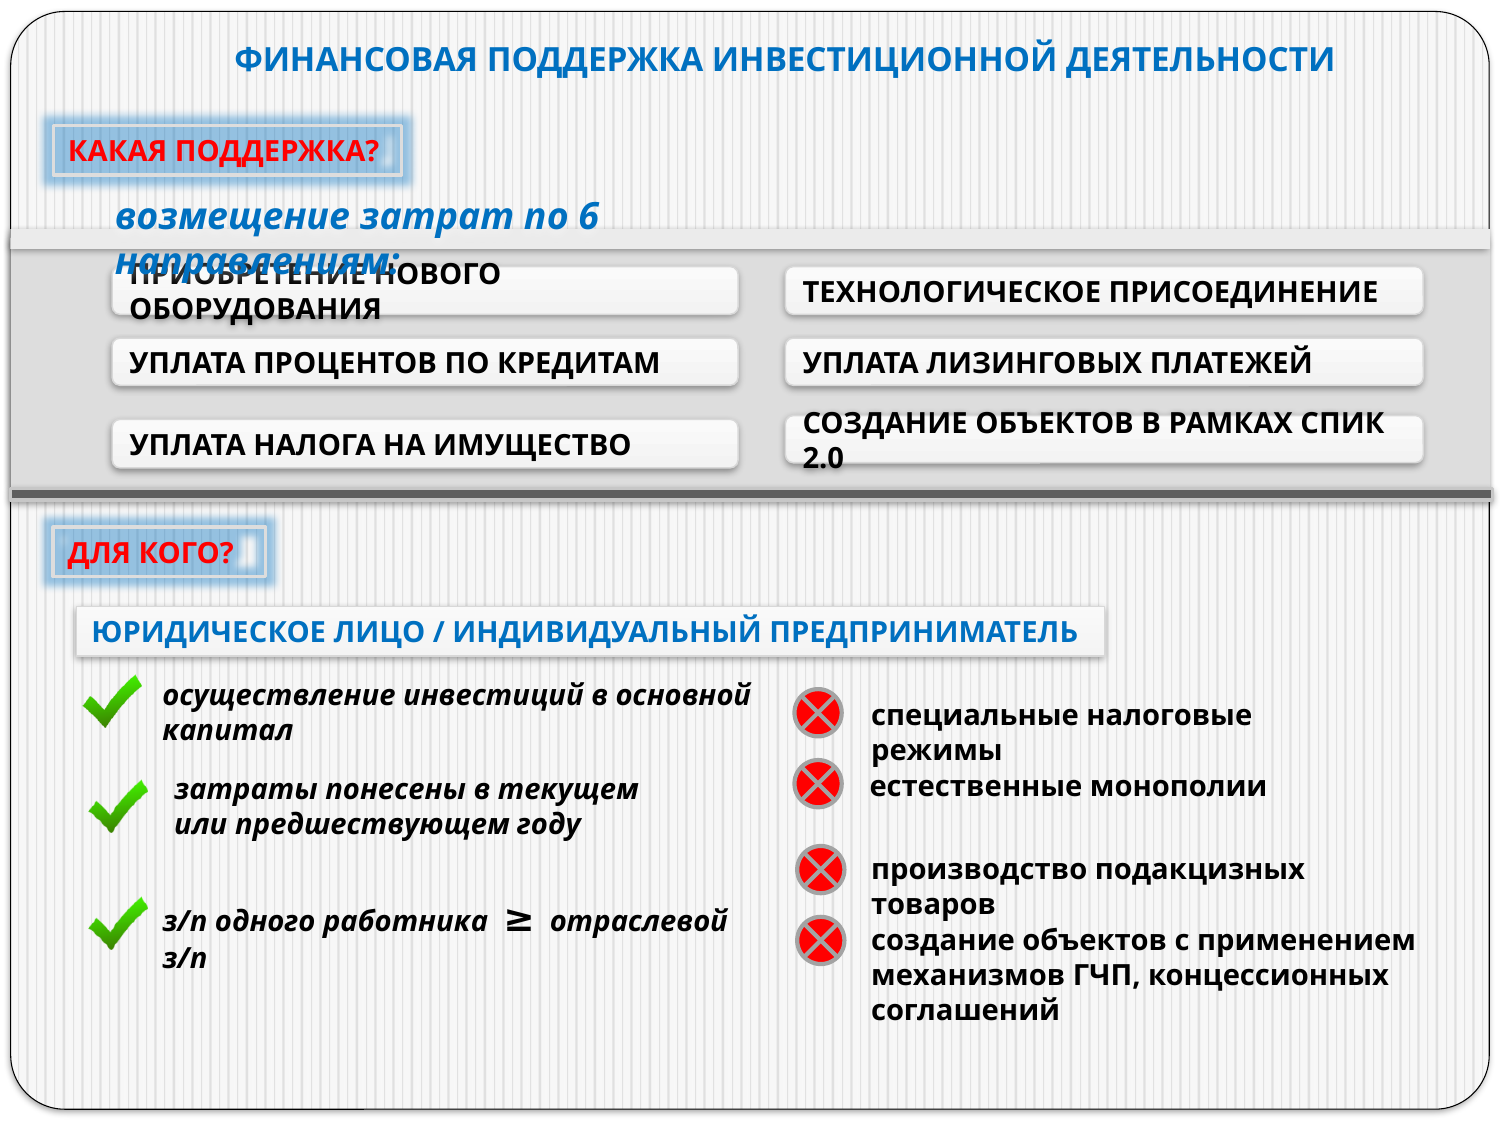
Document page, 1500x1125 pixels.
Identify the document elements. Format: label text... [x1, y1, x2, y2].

text_box ФИНАНСОВАЯ ПОДДЕРЖКА ИНВЕСТИЦИОННОЙ ДЕЯТЕЛЬНОСТИ [206, 30, 1365, 86]
text_box УПЛАТА НАЛОГА НА ИМУЩЕСТВО [111, 418, 739, 469]
text_box специальные налоговые режимы [856, 689, 1383, 774]
text_box УПЛАТА ЛИЗИНГОВЫХ ПЛАТЕЖЕЙ [784, 337, 1425, 387]
text_box [795, 843, 847, 896]
text_box естественные монополии [854, 760, 1382, 810]
text_box возмещение затрат по 6 направлениям: [100, 184, 904, 290]
text_box [792, 687, 844, 739]
picture [82, 674, 143, 729]
text_box [792, 757, 844, 810]
picture [88, 896, 148, 950]
text_box ЮРИДИЧЕСКОЕ ЛИЦО / ИНДИВИДУАЛЬНЫЙ ПРЕДПРИНИМАТЕЛЬ [76, 606, 1105, 657]
text_box УПЛАТА ПРОЦЕНТОВ ПО КРЕДИТАМ [111, 337, 739, 387]
text_box СОЗДАНИЕ ОБЪЕКТОВ В РАМКАХ СПИК 2.0 [784, 414, 1425, 464]
text_box создание объектов с применением механизмов ГЧП, концессионных соглашений [856, 913, 1459, 1034]
text_box осуществление инвестиций в основной капитал [147, 668, 786, 754]
text_box производство подакцизных товаров [856, 842, 1424, 913]
text_box з/п одного работника ≥ отраслевой з/п [147, 886, 786, 982]
text_box ТЕХНОЛОГИЧЕСКОЕ ПРИСОЕДИНЕНИЕ [784, 265, 1425, 316]
text_box КАКАЯ ПОДДЕРЖКА? [53, 125, 402, 176]
text_box ДЛЯ КОГО? [53, 527, 266, 577]
text_box ПРИОБРЕТЕНИЕ НОВОГО ОБОРУДОВАНИЯ [111, 302, 739, 316]
text_box затраты понесены в текущем или предшествующем году [159, 763, 703, 848]
picture [88, 779, 148, 834]
text_box [795, 914, 847, 967]
